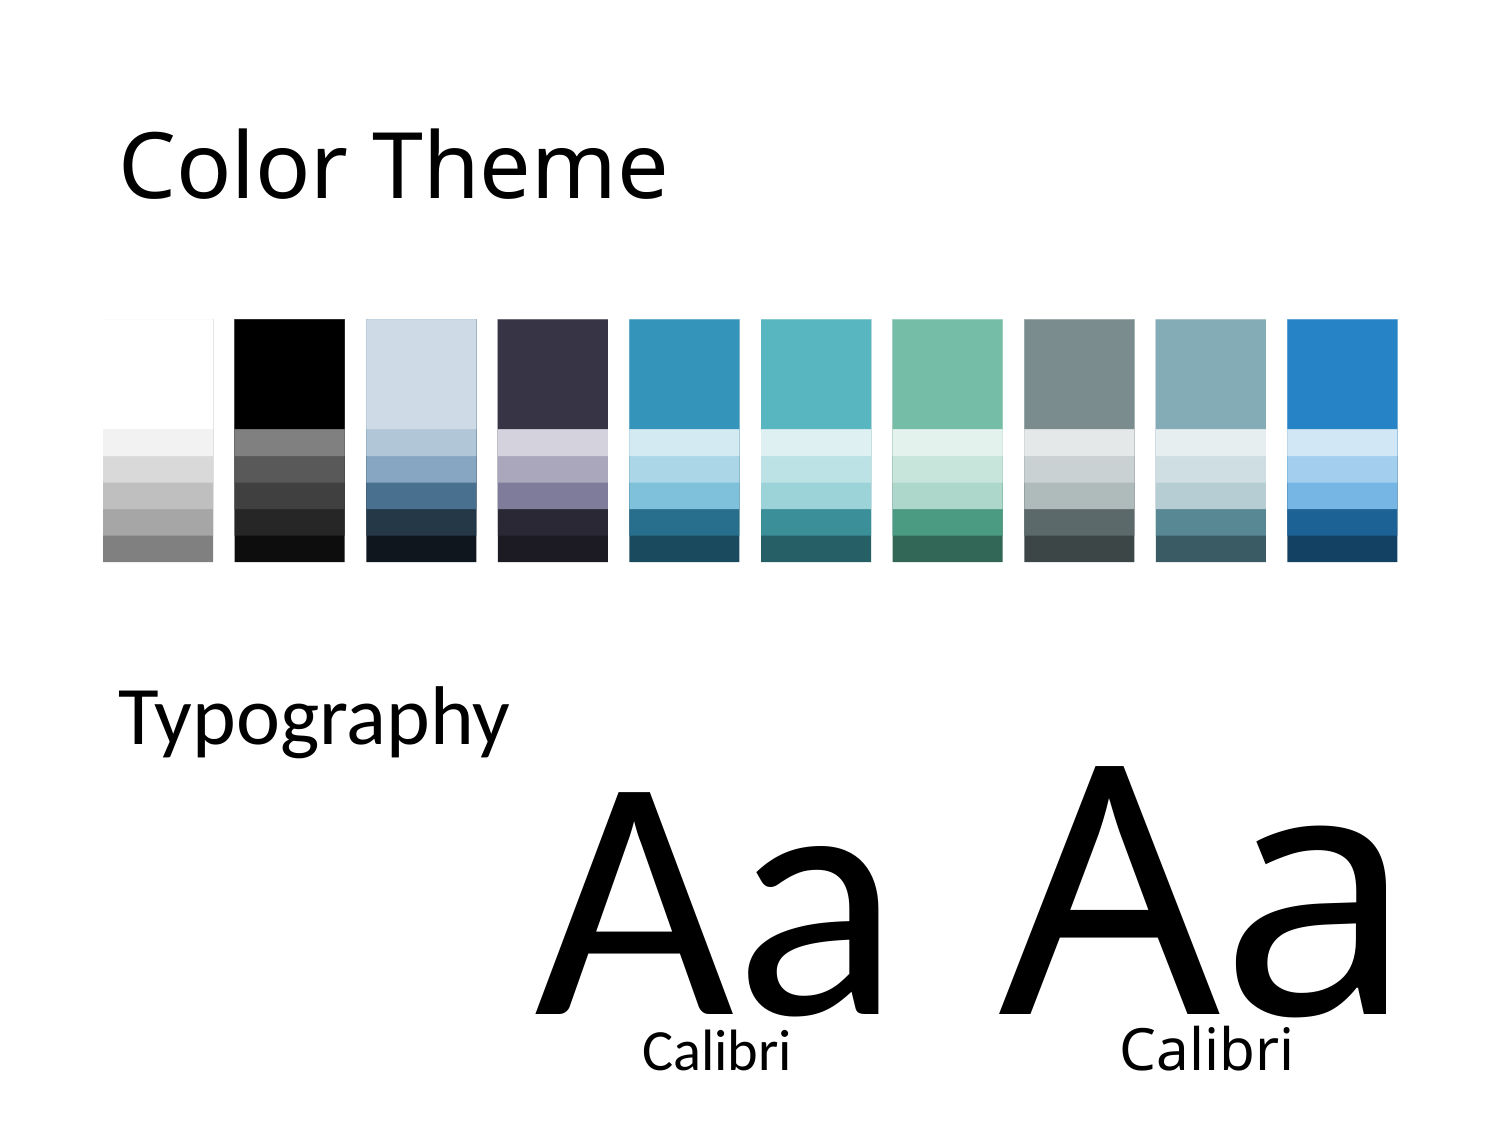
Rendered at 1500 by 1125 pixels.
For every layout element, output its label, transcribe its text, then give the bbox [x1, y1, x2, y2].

list Calibri [1010, 1004, 1404, 1098]
list Typography [103, 608, 1397, 826]
title Color Theme [103, 59, 1397, 278]
list Calibri [520, 1004, 914, 1098]
